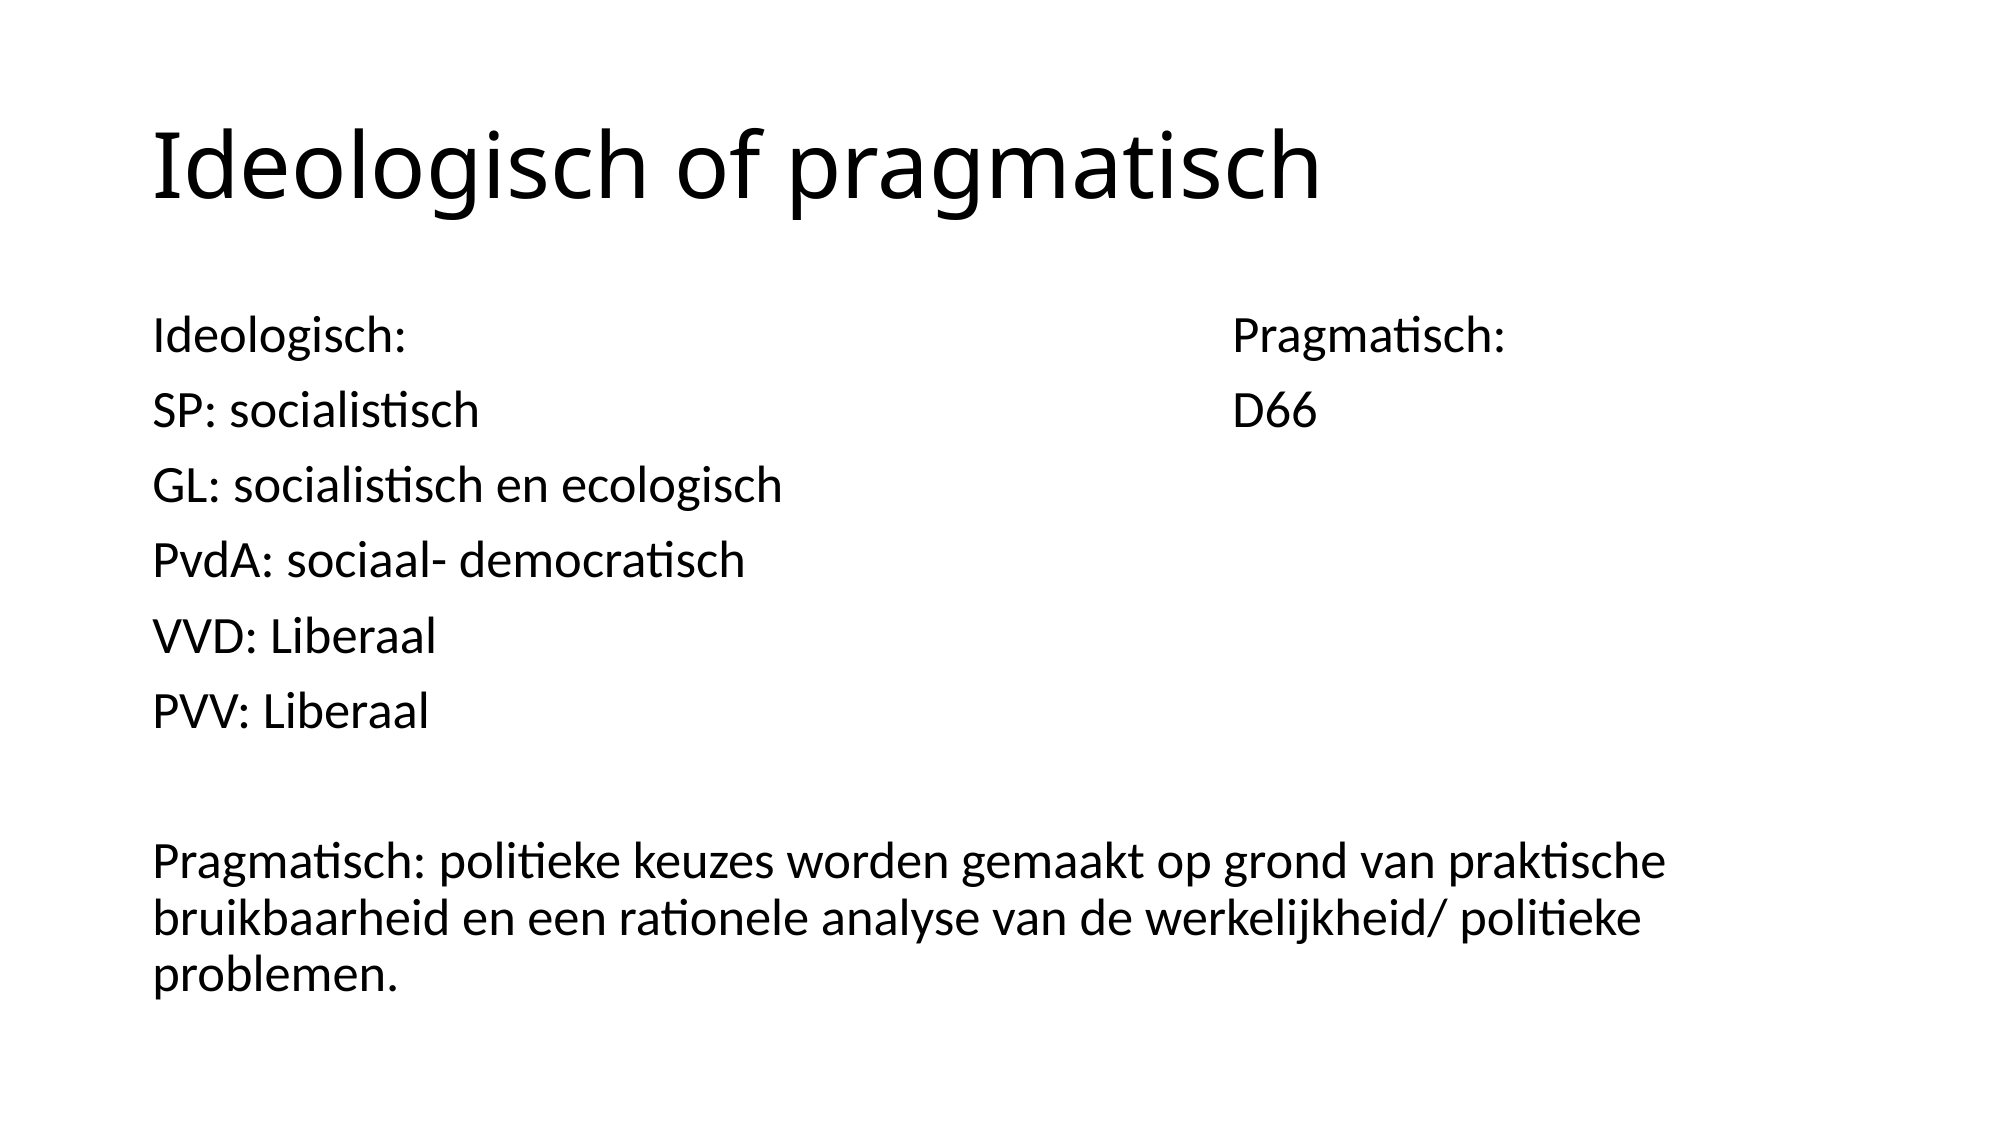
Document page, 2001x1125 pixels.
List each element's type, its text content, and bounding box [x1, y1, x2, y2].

title Ideologisch of pragmatisch [137, 59, 1863, 278]
list Ideologisch: Pragmatisch: SP: socialistisch D66 GL: socialistisch en ecologisch PvdA: sociaal- democratisch VVD: Liberaal PVV: Liberaal Pragmatisch: politieke keuzes worden gemaakt op grond van praktische bruikbaarheid en een rationele analyse van de werkelijkheid/ politieke problemen. [137, 299, 1863, 1014]
